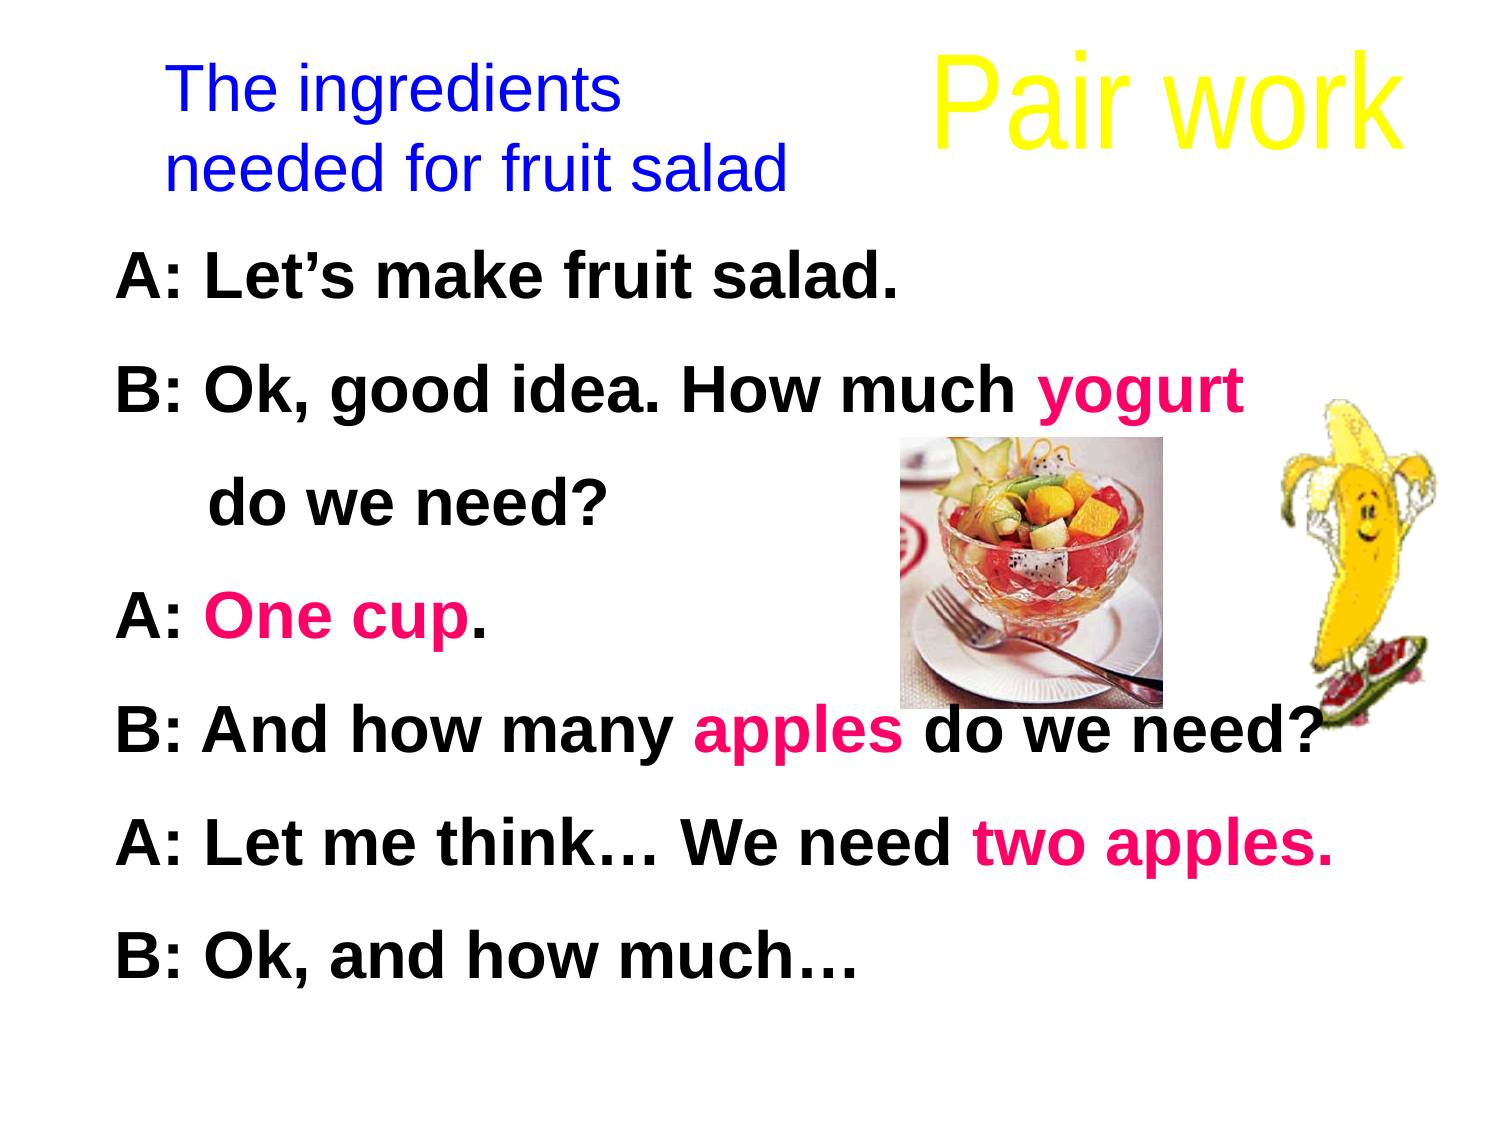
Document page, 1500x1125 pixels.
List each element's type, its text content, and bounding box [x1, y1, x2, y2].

text_box The ingredients needed for fruit salad [150, 37, 850, 213]
text_box A: Let’s make fruit salad. B: Ok, good idea. How much yogurt do we need? A: One cup. B: And how many apples do we need? A: Let me think… We need two apples. B: Ok, and how much… [99, 224, 1382, 1000]
picture [899, 437, 1163, 709]
picture [1249, 399, 1458, 743]
